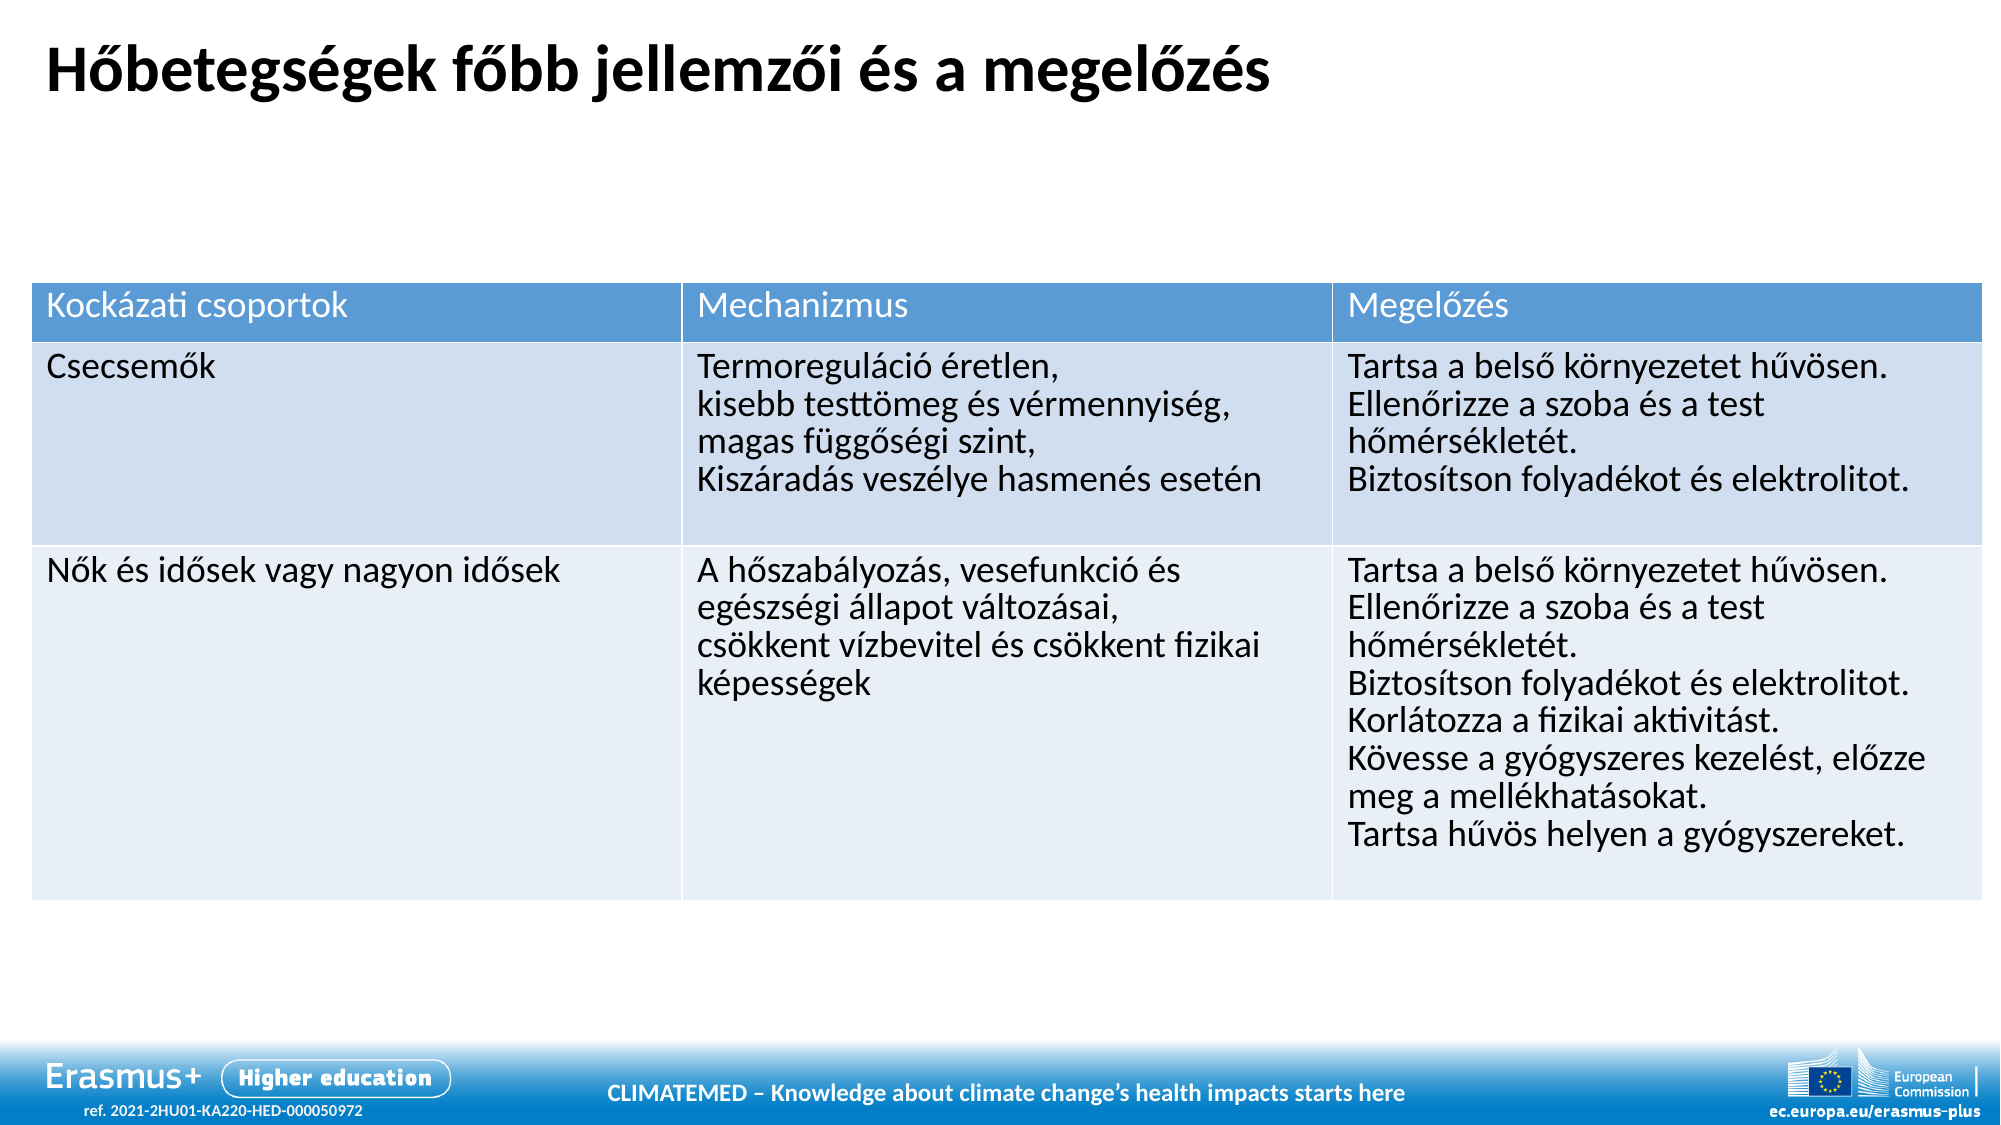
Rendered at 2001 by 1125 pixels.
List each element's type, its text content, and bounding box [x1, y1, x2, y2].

picture [0, 899, 2000, 1125]
table_cell Nők és idősek vagy nagyon idősek [32, 547, 681, 900]
table_cell Csecsemők [32, 343, 681, 545]
table_header Kockázati csoportok [32, 283, 681, 342]
table_header Megelőzés [1333, 283, 1982, 342]
table_cell Tartsa a belső környezetet hűvösen. Ellenőrizze a szoba és a test hőmérsékletét. Biztosítson folyadékot és elektrolitot. Korlátozza a fizikai aktivitást. Kövesse a gyógyszeres kezelést, előzze meg a mellékhatásokat. Tartsa hűvös helyen a gyógyszereket. [1333, 547, 1982, 900]
table_cell A hőszabályozás, vesefunkció és egészségi állapot változásai, csökkent vízbevitel és csökkent fizikai képességek [683, 547, 1332, 900]
table_header Mechanizmus [683, 283, 1332, 342]
table_cell Termoreguláció éretlen, kisebb testtömeg és vérmennyiség, magas függőségi szint, Kiszáradás veszélye hasmenés esetén [683, 343, 1332, 545]
title Hőbetegségek főbb jellemzői és a megelőzés [31, 25, 1984, 116]
table_cell Tartsa a belső környezetet hűvösen. Ellenőrizze a szoba és a test hőmérsékletét. Biztosítson folyadékot és elektrolitot. [1333, 343, 1982, 545]
